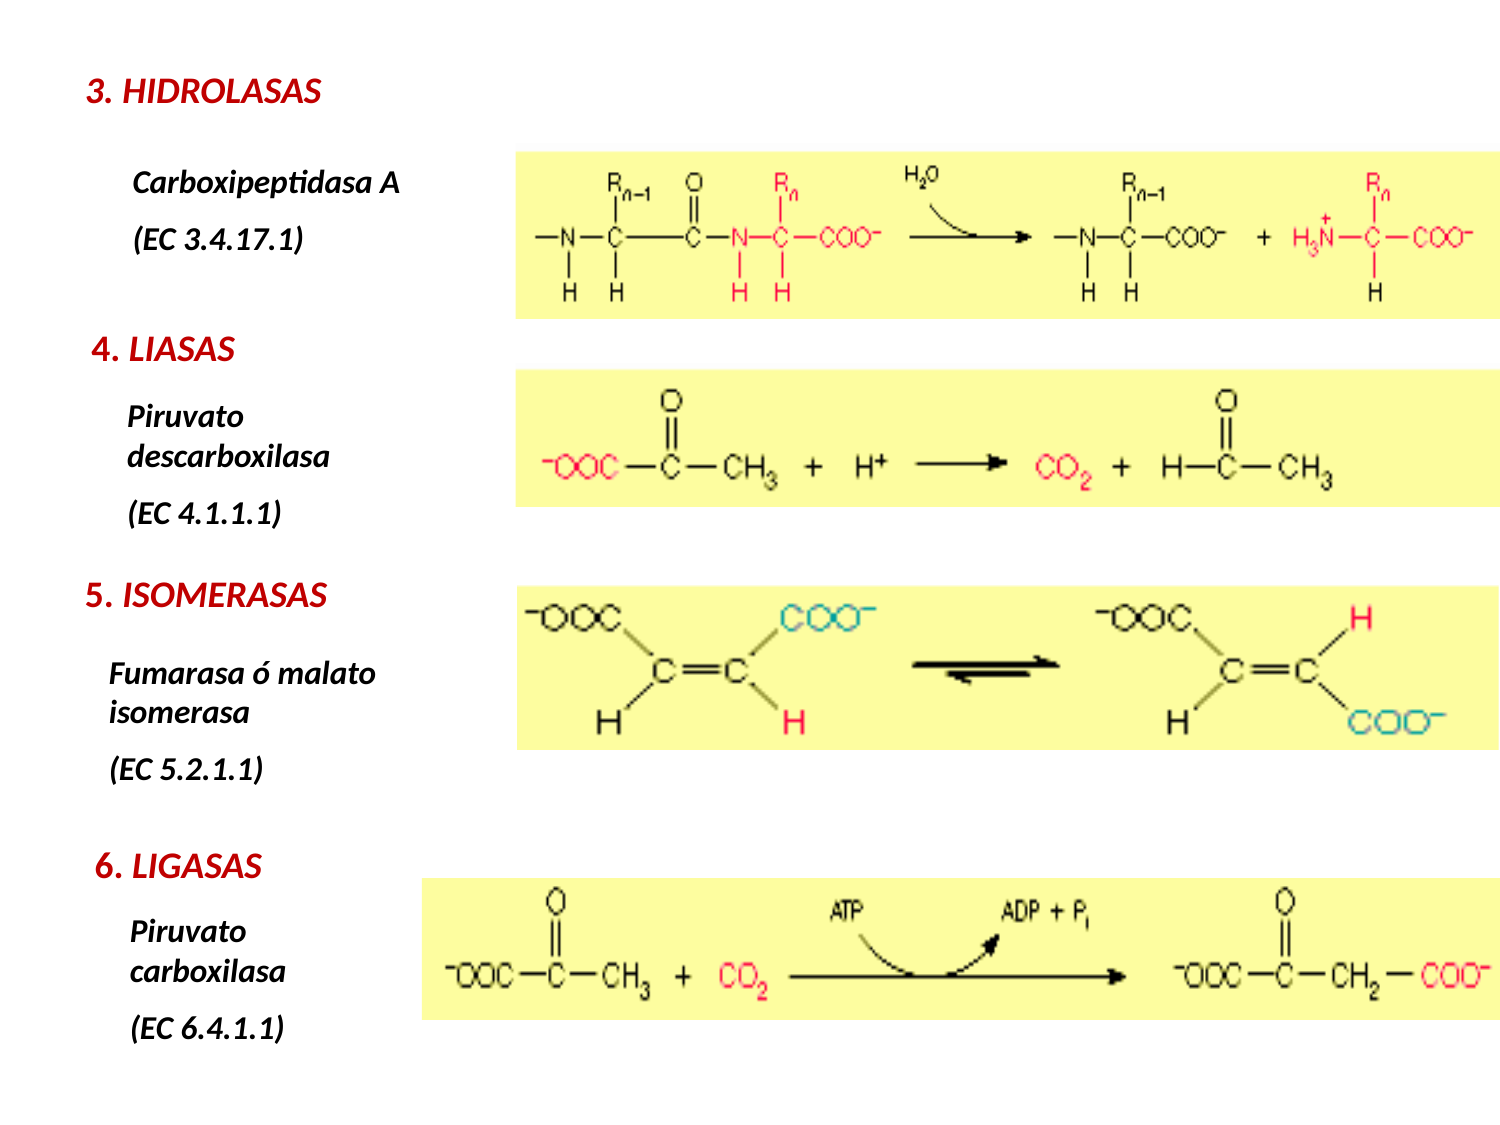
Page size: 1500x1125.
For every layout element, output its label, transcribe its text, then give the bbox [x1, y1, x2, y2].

text_box Piruvato descarboxilasa (EC 4.1.1.1) [112, 387, 420, 539]
text_box 6. LIGASAS [79, 834, 352, 894]
picture [515, 143, 1500, 319]
text_box Fumarasa ó malato isomerasa (EC 5.2.1.1) [94, 643, 484, 795]
text_box Carboxipeptidasa A (EC 3.4.17.1) [117, 153, 510, 265]
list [515, 362, 1500, 507]
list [421, 878, 1500, 1020]
text_box 3. HIDROLASAS [70, 58, 413, 119]
text_box 5. ISOMERASAS [70, 562, 401, 623]
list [516, 585, 1499, 751]
text_box Piruvato carboxilasa (EC 6.4.1.1) [115, 902, 399, 1054]
text_box 4. LIASAS [76, 316, 313, 377]
